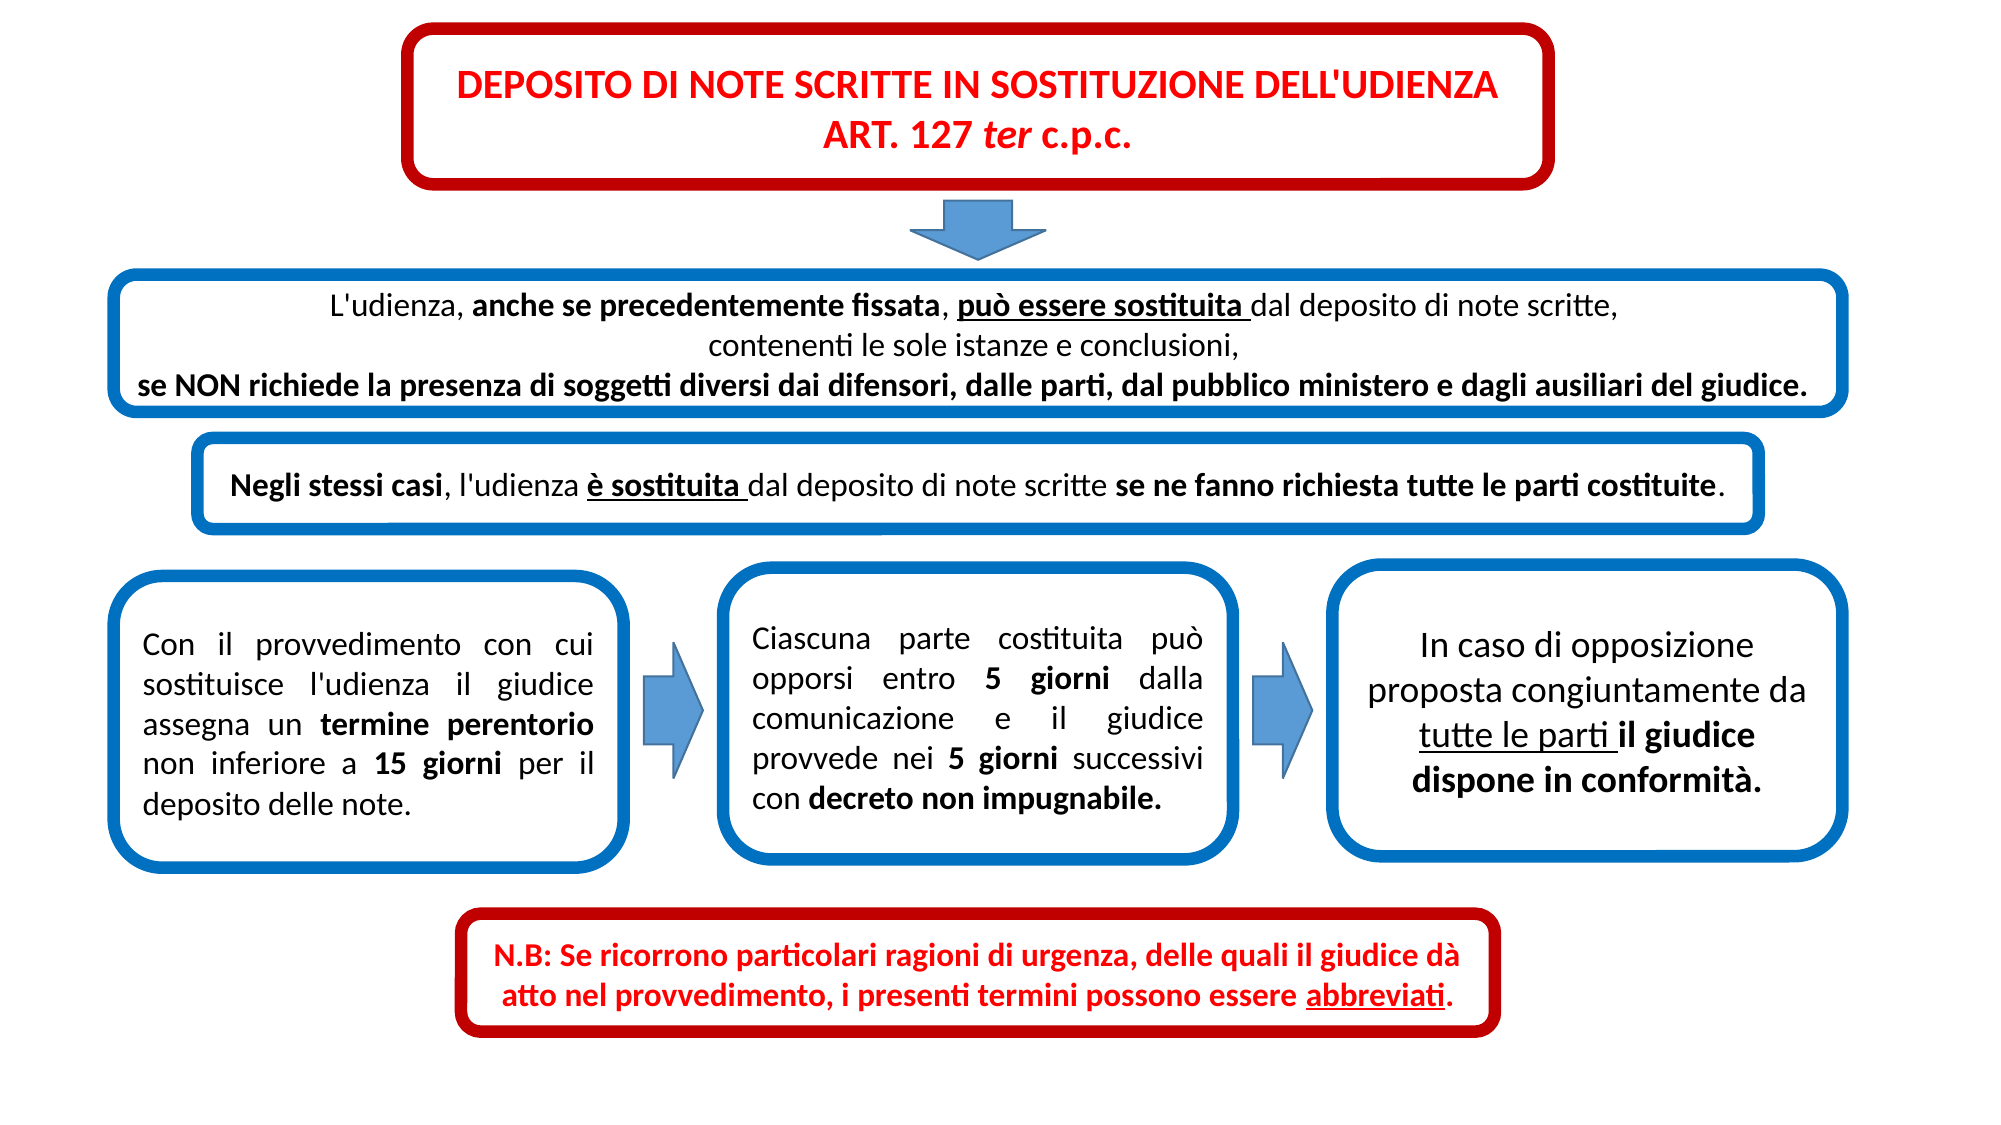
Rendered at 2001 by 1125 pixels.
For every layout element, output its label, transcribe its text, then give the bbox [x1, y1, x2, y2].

text_box DEPOSITO DI NOTE SCRITTE IN SOSTITUZIONE DELL'UDIENZA ART. 127 ter c.p.c. [406, 27, 1550, 186]
text_box Con il provvedimento con cui sostituisce l'udienza il giudice assegna un termine perentorio non inferiore a 15 giorni per il deposito delle note. [112, 574, 625, 869]
text_box [909, 199, 1047, 261]
text_box In caso di opposizione proposta congiuntamente da tutte le parti il giudice dispone in conformità. [1331, 563, 1844, 858]
text_box L'udienza, anche se precedentemente fissata, può essere sostituita dal deposito di note scritte, contenenti le sole istanze e conclusioni, se NON richiede la presenza di soggetti diversi dai difensori, dalle parti, dal pubblico ministero e dagli ausiliari del giudice. [112, 273, 1844, 414]
text_box [1252, 641, 1314, 779]
text_box [642, 641, 705, 779]
text_box Negli stessi casi, l'udienza è sostituita dal deposito di note scritte se ne fanno richiesta tutte le parti costituite. [196, 436, 1760, 531]
text_box N.B: Se ricorrono particolari ragioni di urgenza, delle quali il giudice dà atto nel provvedimento, i presenti termini possono essere abbreviati. [459, 912, 1497, 1033]
text_box Ciascuna parte costituita può opporsi entro 5 giorni dalla comunicazione e il giudice provvede nei 5 giorni successivi con decreto non impugnabile. [721, 566, 1235, 861]
